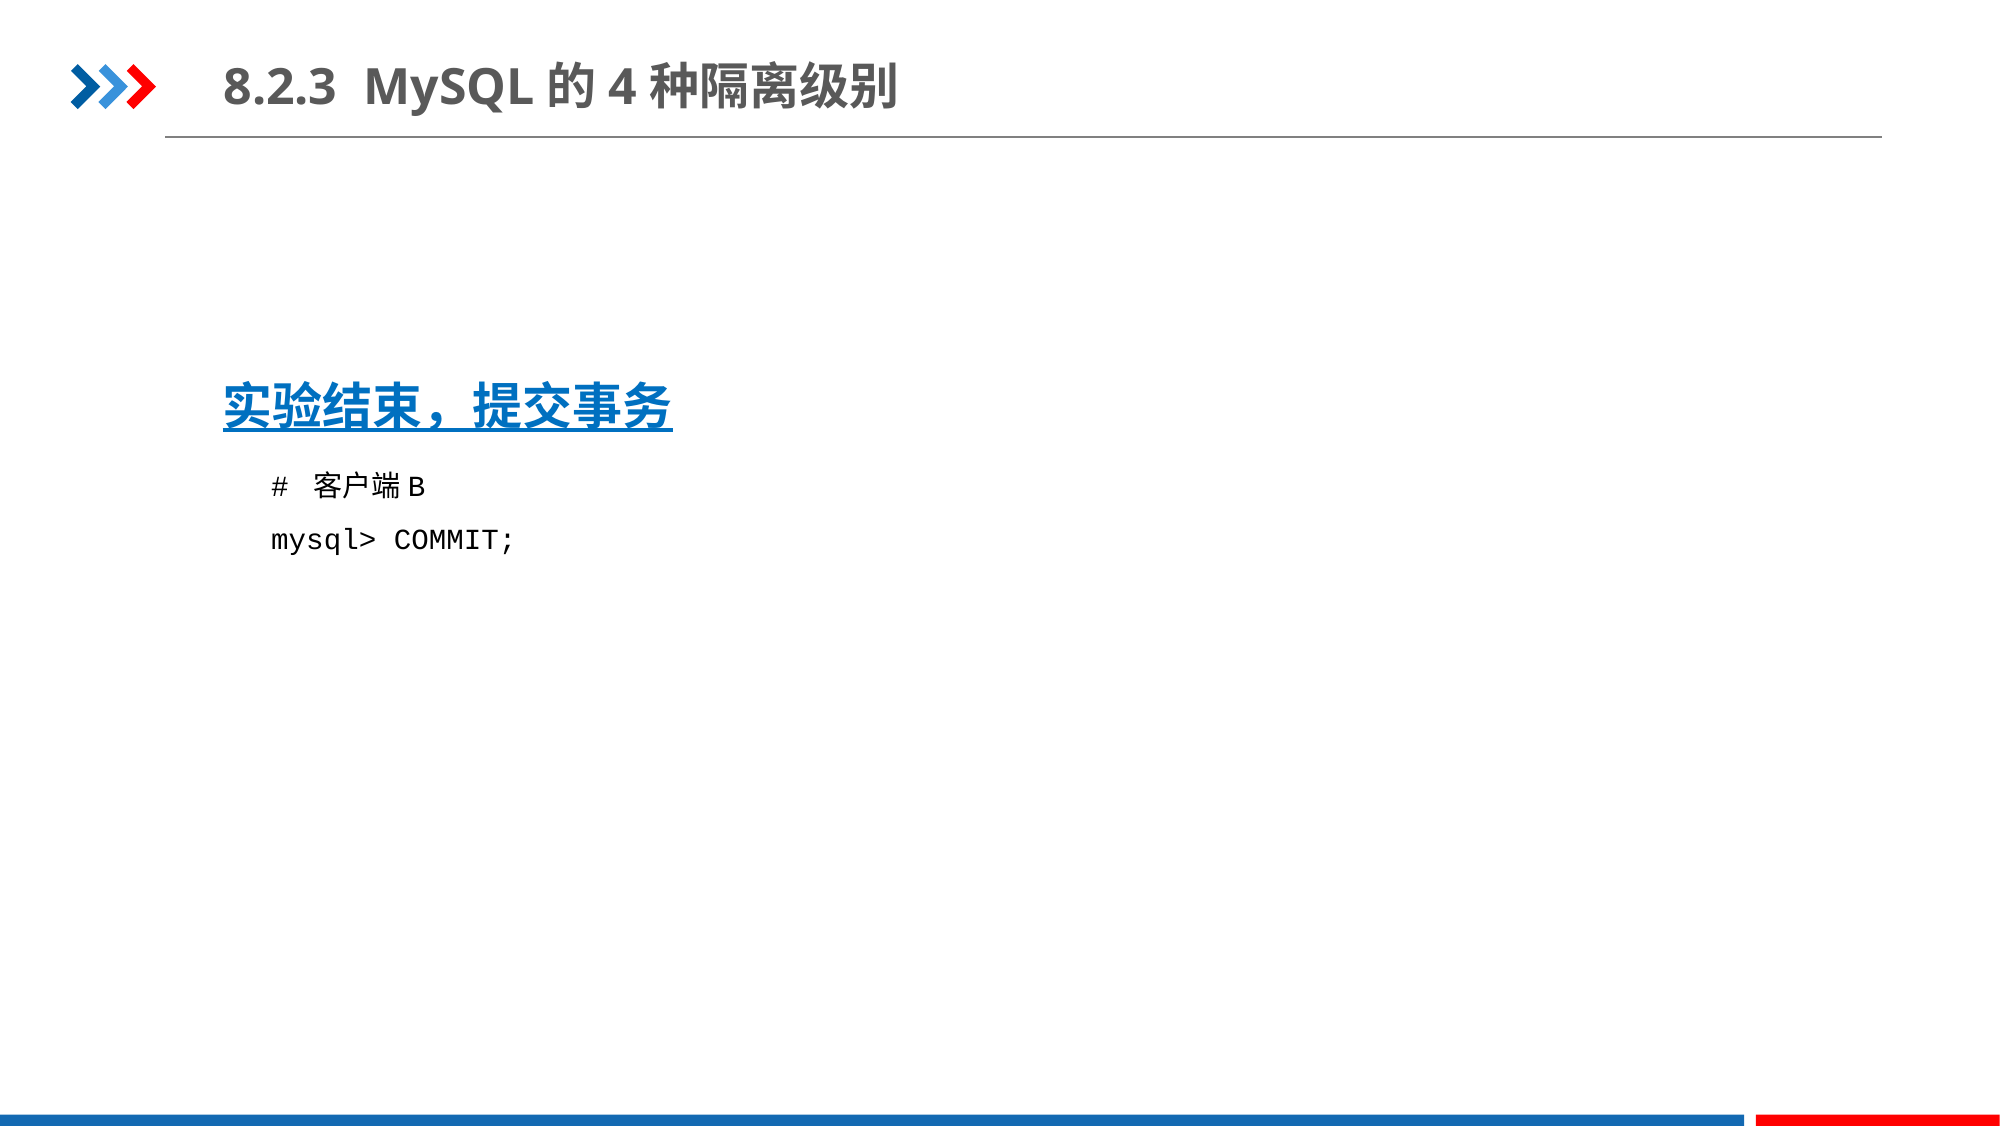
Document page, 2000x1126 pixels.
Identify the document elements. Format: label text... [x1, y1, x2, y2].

text_box 8.2.3 MySQL的4种隔离级别 [187, 42, 936, 126]
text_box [218, 366, 842, 564]
